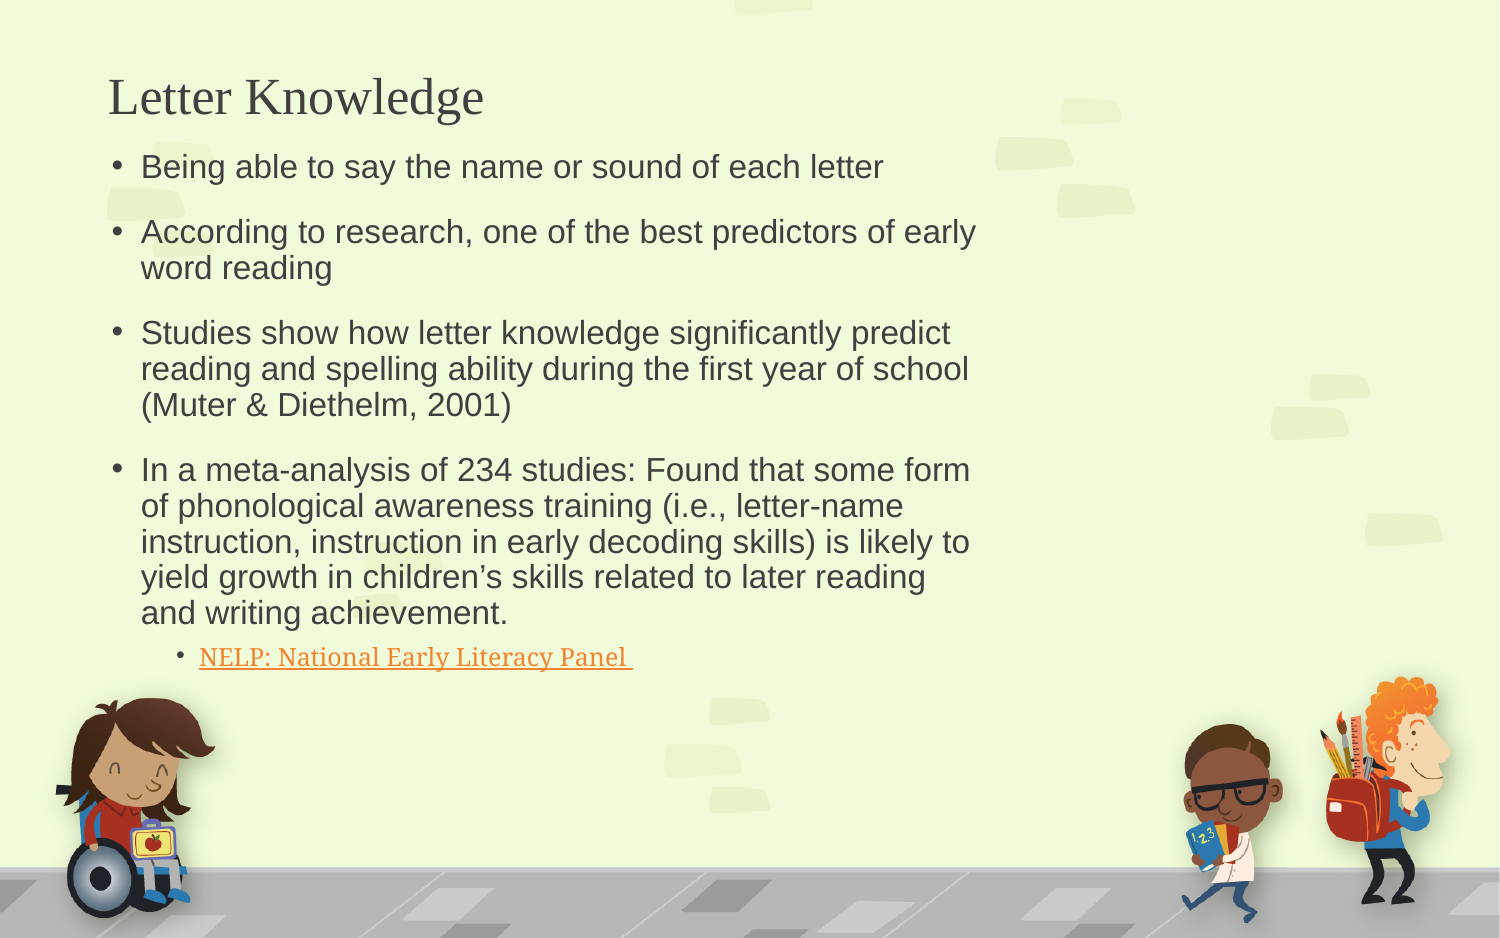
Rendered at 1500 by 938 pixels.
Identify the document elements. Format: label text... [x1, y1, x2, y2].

picture [0, 0, 1500, 938]
list Being able to say the name or sound of each letter According to research, one of the best predictors of early word reading Studies show how letter knowledge significantly predict reading and spelling ability during the first year of school (Muter & Diethelm, 2001) In a meta-analysis of 234 studies: Found that some form of phonological awareness training (i.e., letter-name instruction, instruction in early decoding skills) is likely to yield growth in children’s skills related to later reading and writing achievement. NELP: National Early Literacy Panel [100, 143, 997, 644]
title Letter Knowledge [96, 50, 1306, 132]
